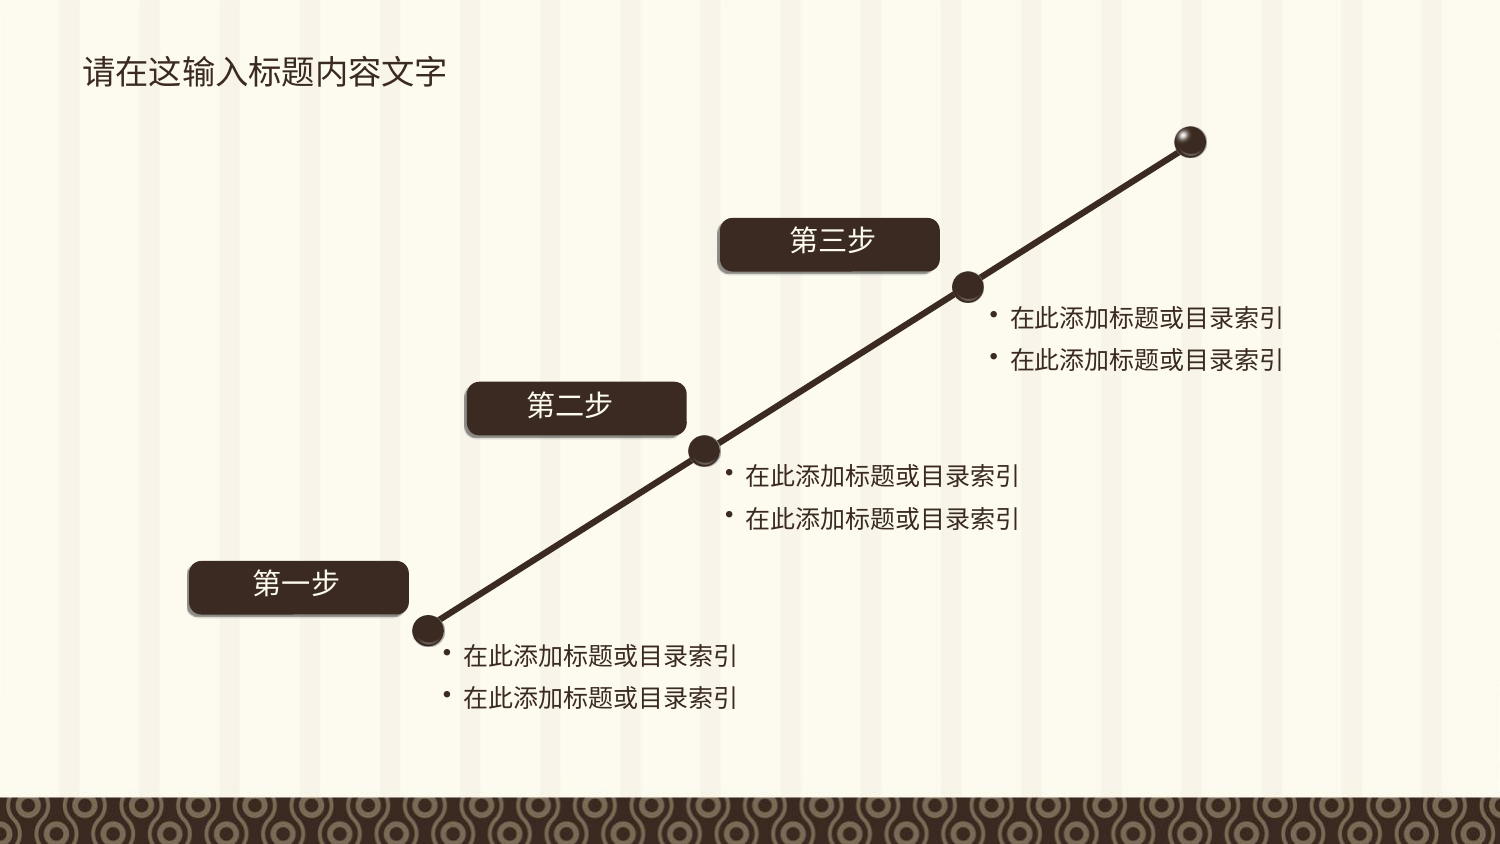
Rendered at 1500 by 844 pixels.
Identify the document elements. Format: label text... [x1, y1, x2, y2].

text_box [951, 271, 985, 304]
text_box [720, 217, 940, 272]
picture [0, 0, 1500, 844]
text_box 第二步 [503, 379, 637, 430]
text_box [1172, 126, 1207, 159]
text_box 第三步 [766, 215, 900, 265]
text_box [189, 560, 409, 615]
text_box 请在这输入标题内容文字 [67, 43, 703, 99]
text_box 在此添加标题或目录索引 在此添加标题或目录索引 [428, 633, 936, 721]
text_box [412, 614, 445, 647]
text_box 在此添加标题或目录索引 在此添加标题或目录索引 [974, 294, 1483, 383]
text_box [466, 381, 687, 436]
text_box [688, 435, 721, 467]
text_box 在此添加标题或目录索引 在此添加标题或目录索引 [710, 453, 1218, 541]
text_box 第一步 [230, 558, 363, 608]
